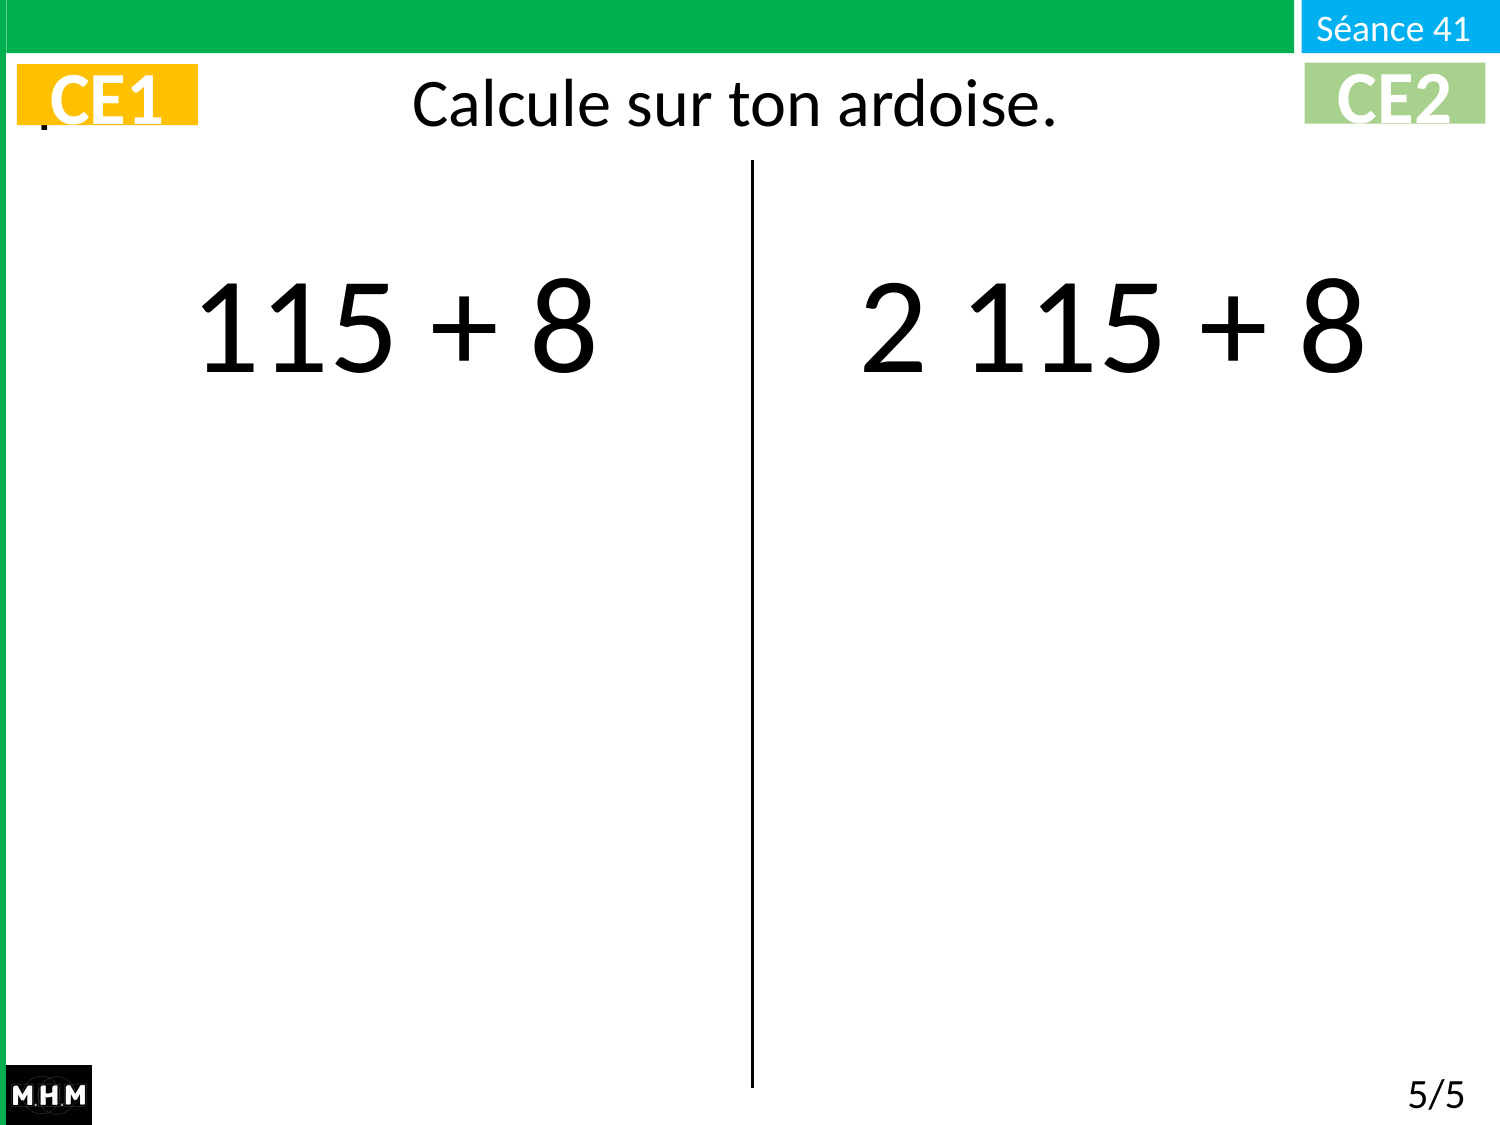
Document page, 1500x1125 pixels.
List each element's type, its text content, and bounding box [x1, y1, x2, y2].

picture [6, 1065, 92, 1125]
text_box CE2 [1303, 62, 1487, 125]
text_box 2 115 + 8 [831, 227, 1427, 408]
text_box CE1 [16, 63, 199, 126]
list 5/5 [1373, 1064, 1500, 1125]
title Calcule sur ton ardoise. [96, 60, 1391, 150]
text_box 115 + 8 [173, 227, 617, 408]
